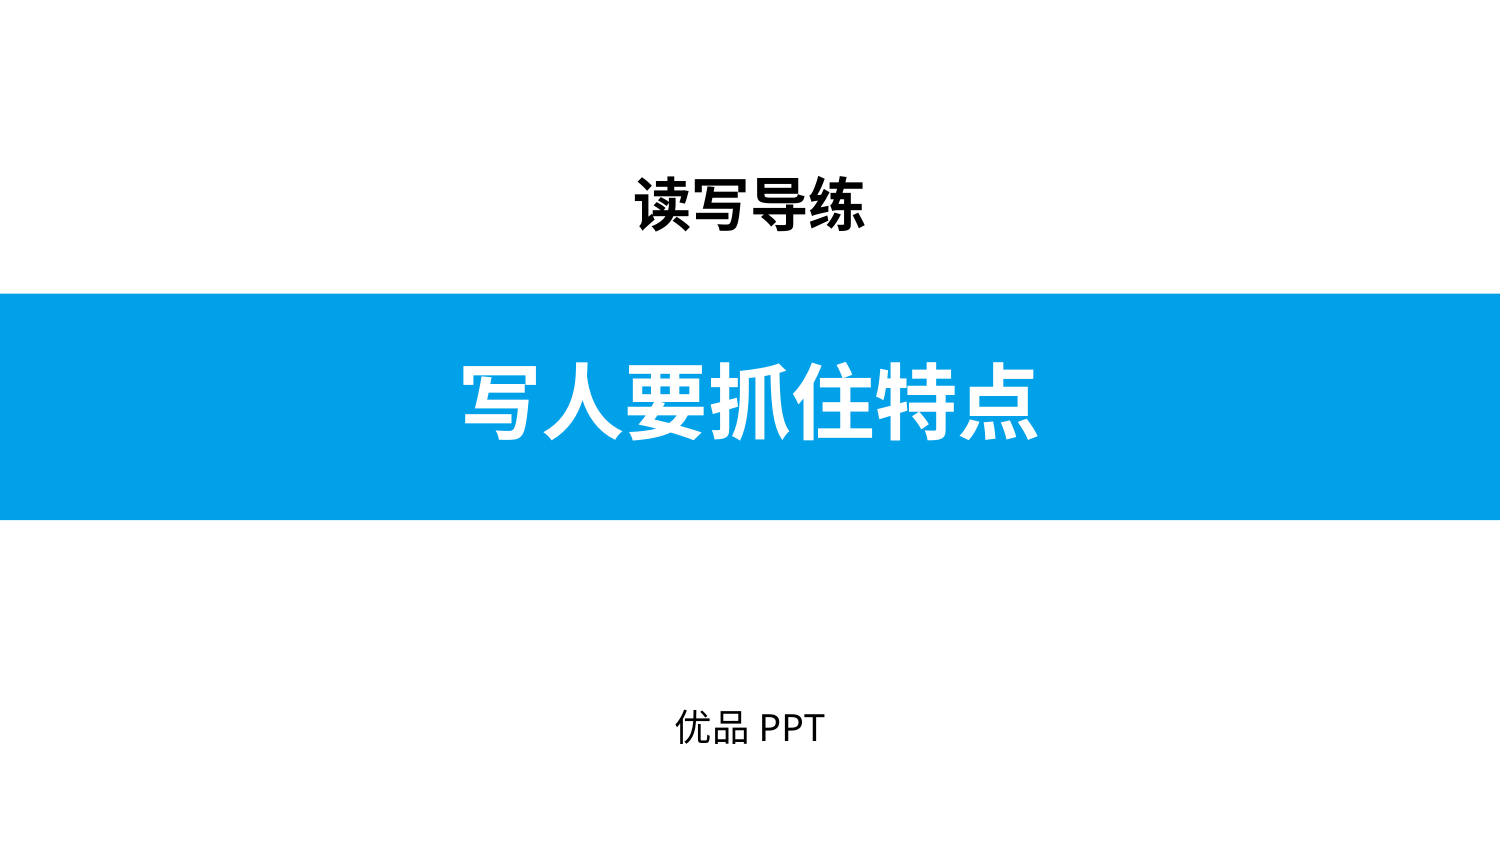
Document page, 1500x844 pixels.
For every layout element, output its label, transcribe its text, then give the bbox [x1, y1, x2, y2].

text_box 读写导练 [618, 160, 882, 246]
title 写人要抓住特点 [0, 293, 1500, 521]
text_box 优品PPT [0, 692, 1500, 757]
